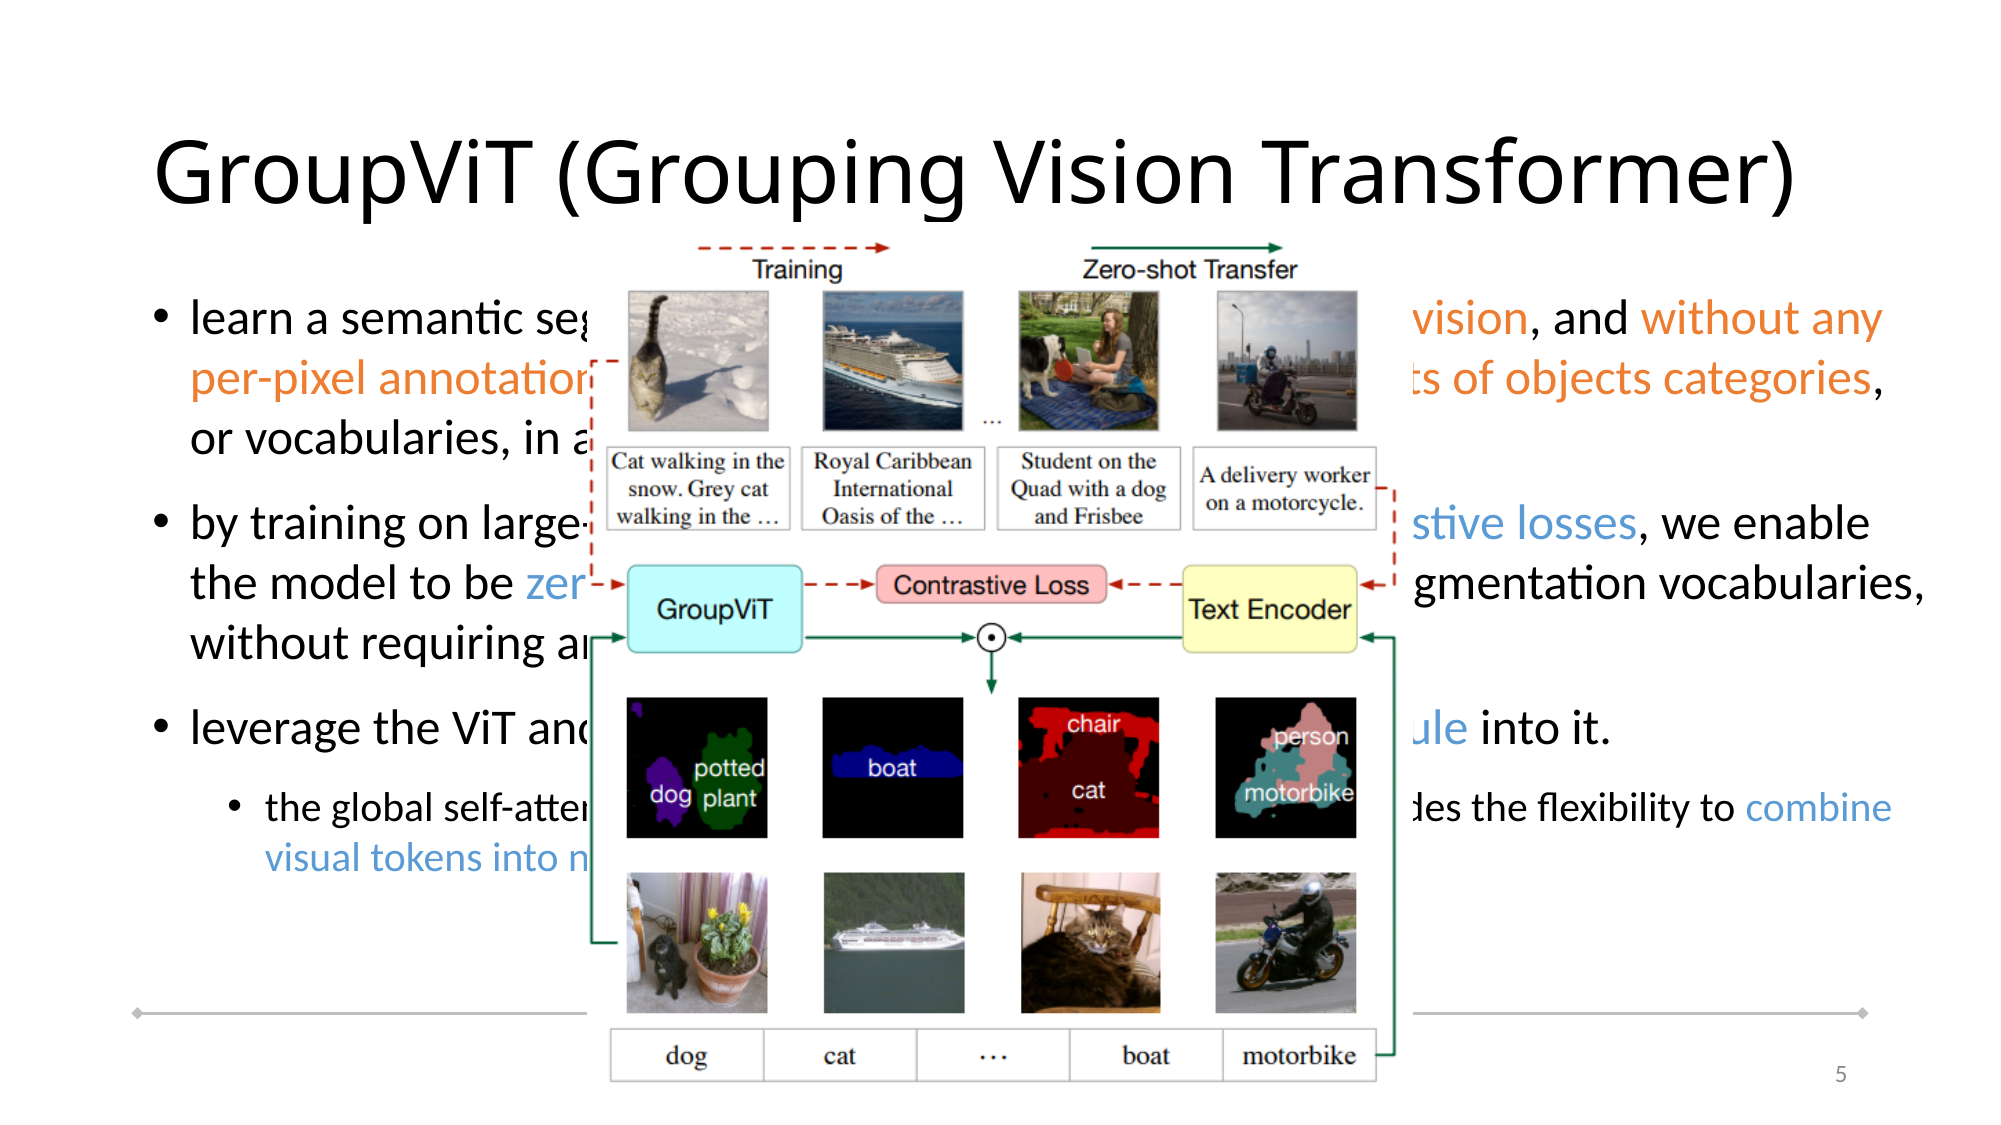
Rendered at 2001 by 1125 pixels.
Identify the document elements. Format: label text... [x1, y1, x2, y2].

list learn a semantic segmentation model purely with text supervision, and without any per-pixel annotations, capable of generalizing to different sets of objects categories, or vocabularies, in a zero-shot manner. by training on large-scale paired image-text data with contrastive losses, we enable the model to be zero-shot transferred to several semantic segmentation vocabularies, without requiring any further annotation or fine-tuning. leverage the ViT and incorporate a new visual grouping module into it. the global self-attention mechanism of Transformers naturally provides the flexibility to combine visual tokens into non-grid-like segments. [1413, 277, 1947, 1014]
picture [587, 222, 1413, 1103]
title GroupViT (Grouping Vision Transformer) [137, 59, 1863, 277]
slide_number 5 [1413, 1042, 1863, 1103]
list learn a semantic segmentation model purely with text supervision, and without any per-pixel annotations, capable of generalizing to different sets of objects categories, or vocabularies, in a zero-shot manner. by training on large-scale paired image-text data with contrastive losses, we enable the model to be zero-shot transferred to several semantic segmentation vocabularies, without requiring any further annotation or fine-tuning. leverage the ViT and incorporate a new visual grouping module into it. the global self-attention mechanism of Transformers naturally provides the flexibility to combine visual tokens into non-grid-like segments. [137, 277, 587, 1012]
